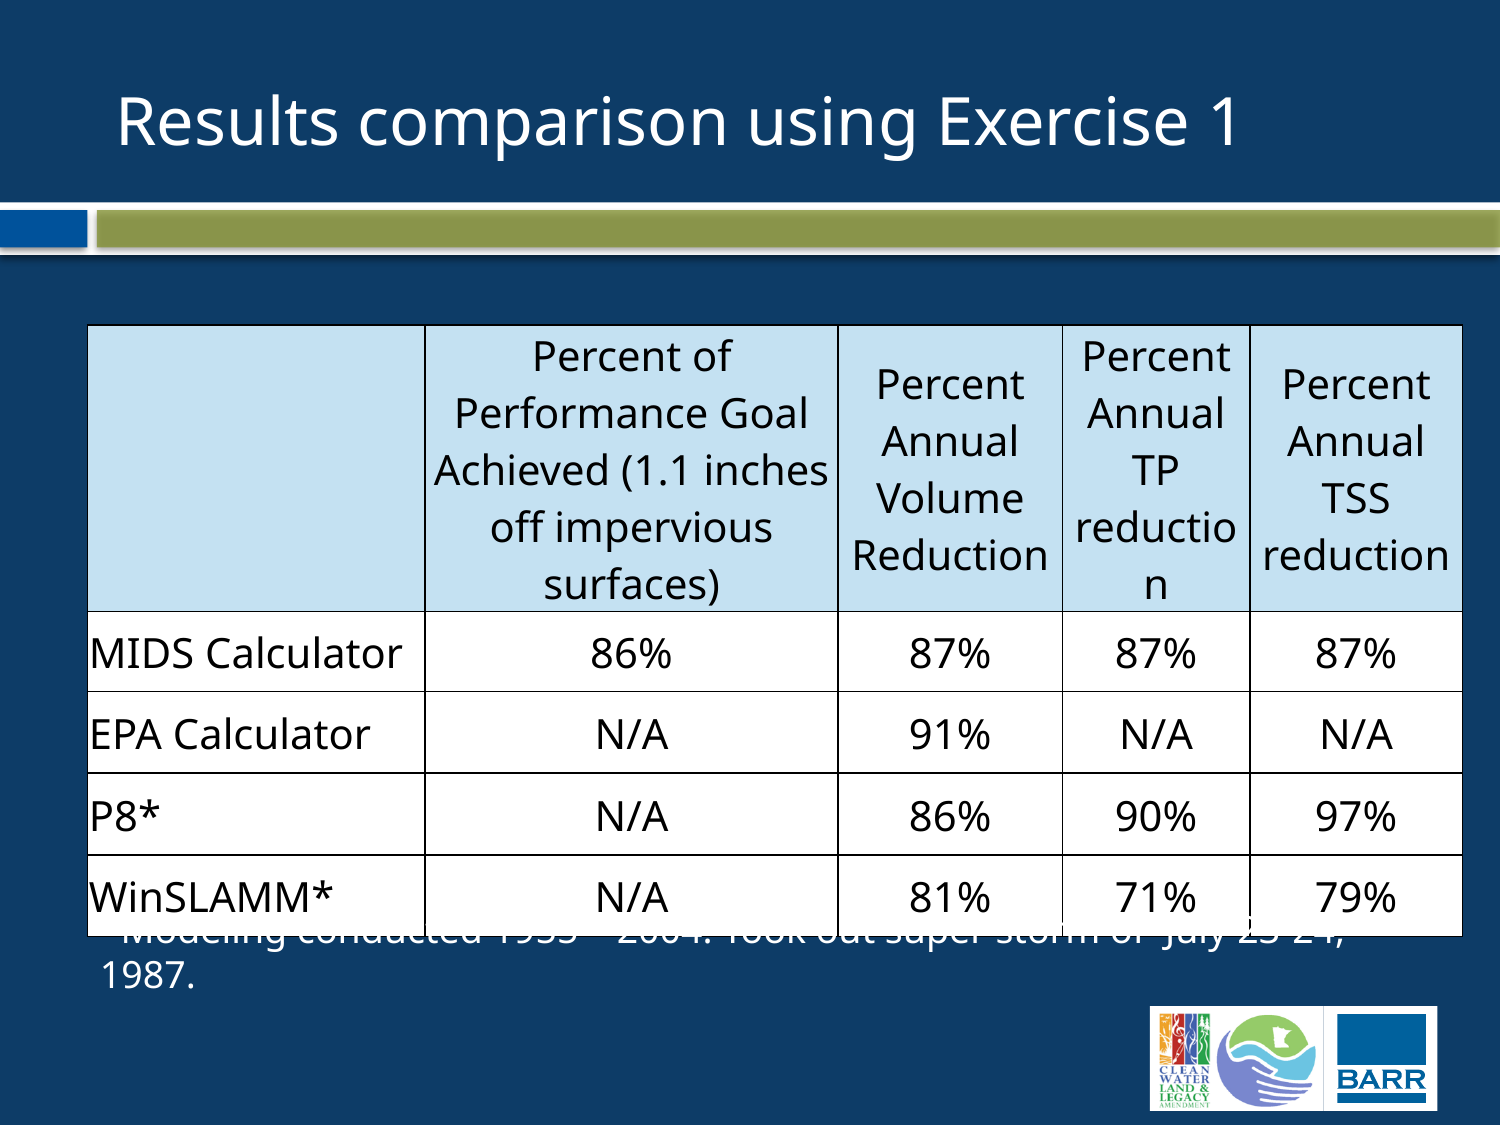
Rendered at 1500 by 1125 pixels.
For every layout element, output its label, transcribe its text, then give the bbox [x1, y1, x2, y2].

table_cell N/A [1251, 692, 1462, 772]
table_cell EPA Calculator [88, 692, 424, 772]
table_cell P8* [88, 774, 424, 854]
picture [1149, 1006, 1323, 1111]
table_cell N/A [426, 692, 837, 772]
text_box *Modeling conducted 1955 – 2004. Took out super storm of July 23-24, 1987. [85, 898, 1459, 1004]
table_cell 91% [839, 692, 1062, 772]
table_cell 87% [839, 612, 1062, 691]
table_cell 79% [1251, 856, 1462, 936]
table_header [88, 326, 424, 611]
table_cell 86% [839, 774, 1062, 854]
table_header Percent Annual TSS reduction [1251, 326, 1462, 611]
table_cell N/A [426, 774, 837, 854]
table_cell N/A [426, 856, 837, 898]
title Results comparison using Exercise 1 [100, 37, 1438, 200]
table_cell MIDS Calculator [88, 612, 424, 691]
table_cell 71% [1063, 856, 1249, 898]
table_cell 86% [426, 612, 837, 691]
table_cell N/A [1063, 692, 1249, 772]
table_header Percent Annual Volume Reduction [839, 326, 1062, 611]
table_cell 90% [1063, 774, 1249, 854]
table_cell 87% [1251, 612, 1462, 691]
table_cell 87% [1063, 612, 1249, 691]
table_cell 81% [839, 856, 1062, 898]
table_cell 97% [1251, 774, 1462, 854]
table_header Percent of Performance Goal Achieved (1.1 inches off impervious surfaces) [426, 326, 837, 611]
table_header Percent Annual TP reduction [1063, 326, 1249, 611]
table_cell WinSLAMM* [88, 856, 424, 898]
